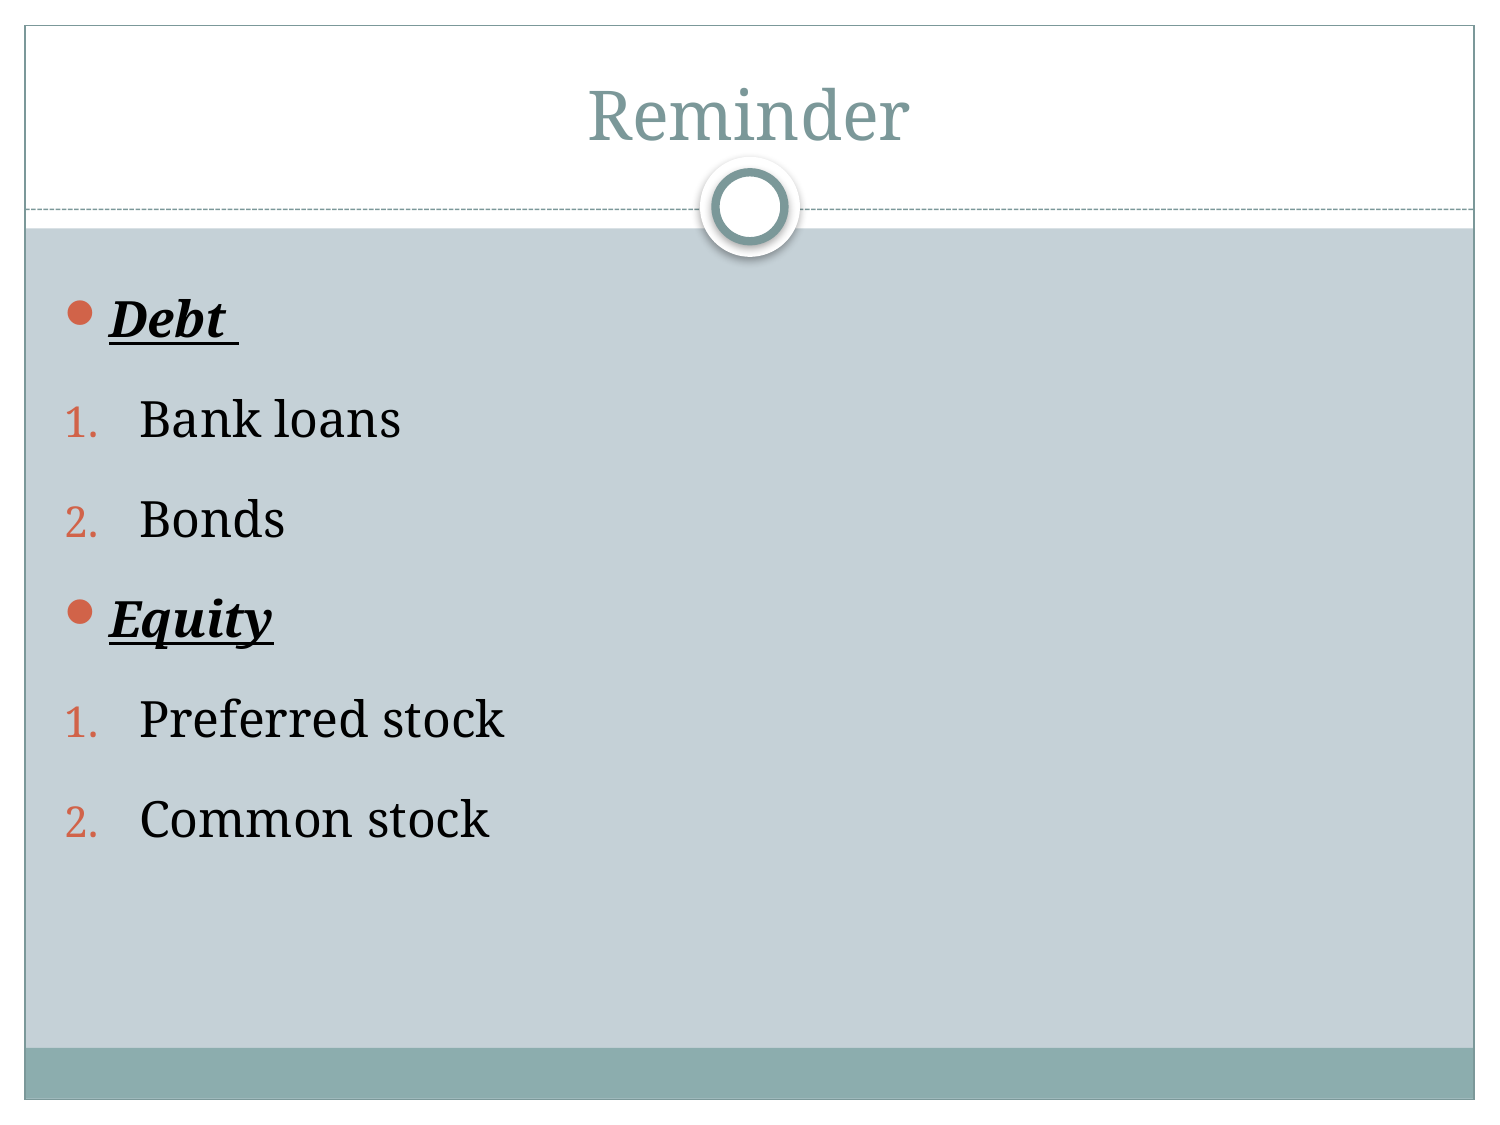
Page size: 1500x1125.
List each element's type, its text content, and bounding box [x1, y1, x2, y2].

list Debt Bank loans Bonds Equity Preferred stock Common stock [49, 250, 1445, 1001]
title Reminder [49, 37, 1450, 162]
